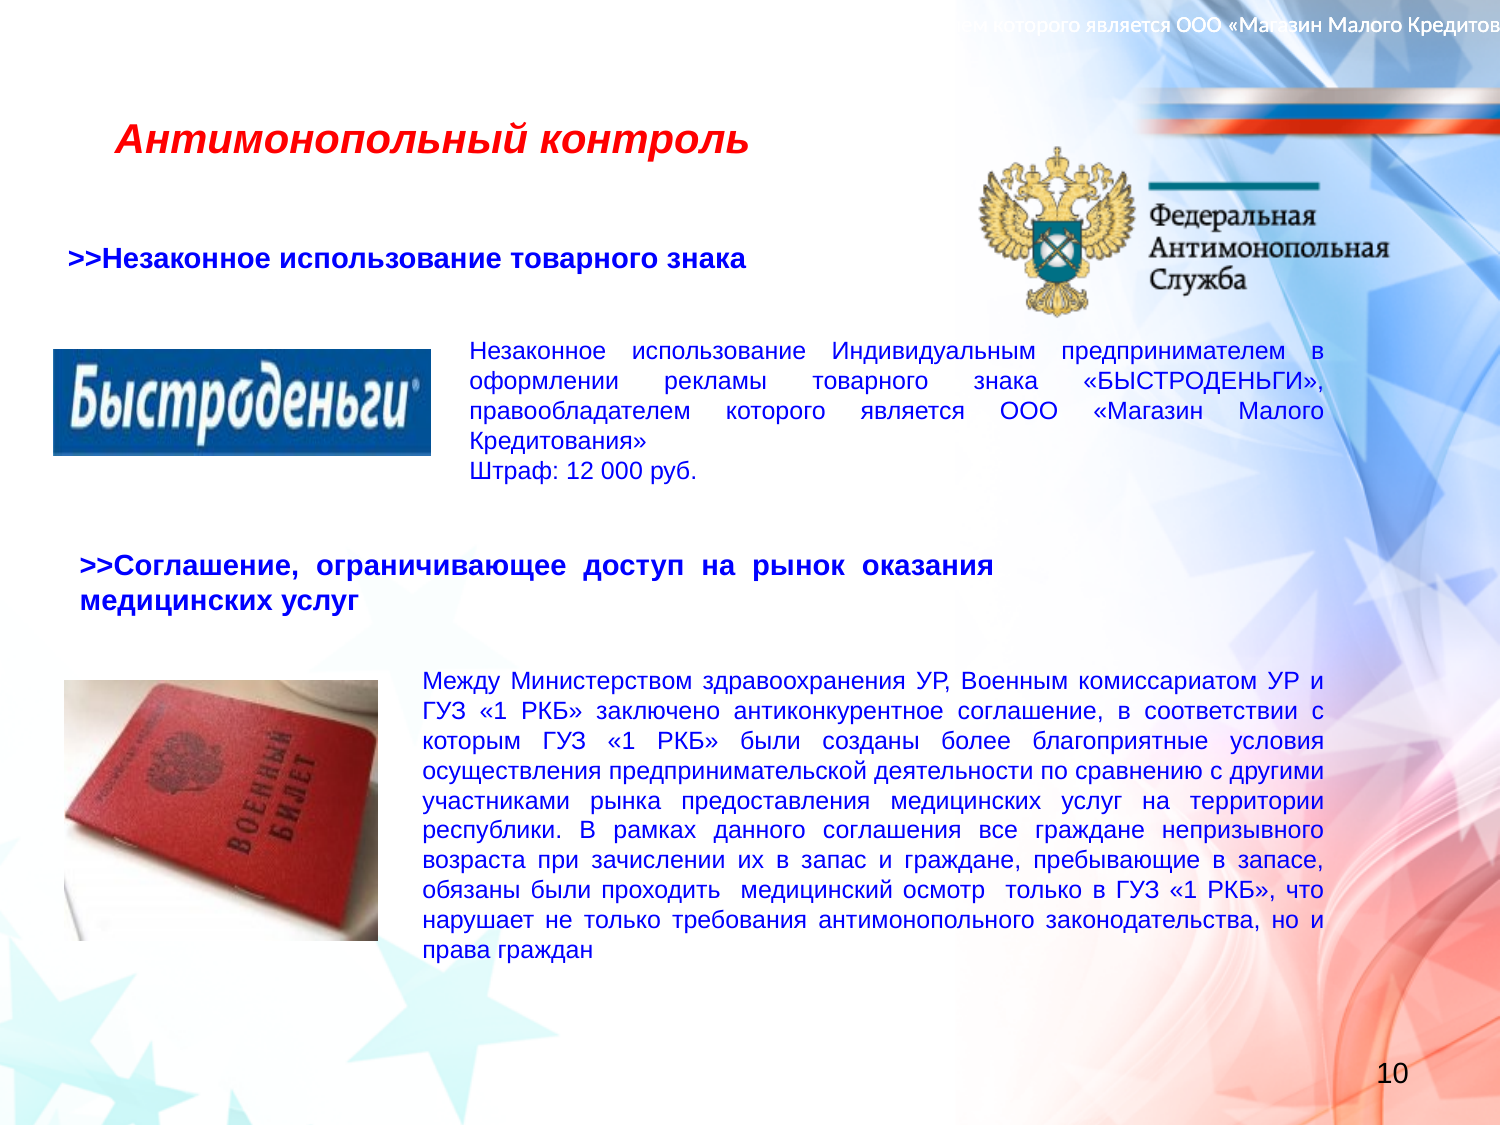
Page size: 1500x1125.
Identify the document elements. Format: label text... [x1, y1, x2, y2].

picture [0, 73, 1500, 1125]
text_box незаконное использование в оформлении рекламы товарного знака «БЫСТРОДЕНЬГИ», правообладателем которого является ООО «Магазин Малого Кредитования». Индивидуальный предприниматель оштрафован на 12 000 руб. [0, 2, 1500, 73]
text_box >>Незаконное использование товарного знака [53, 231, 951, 282]
slide_number 10 [1074, 1042, 1424, 1102]
text_box >>Соглашение, ограничивающее доступ на рынок оказания медицинских услуг [64, 538, 1010, 624]
text_box Незаконное использование Индивидуальным предпринимателем в оформлении рекламы товарного знака «БЫСТРОДЕНЬГИ», правообладателем которого является ООО «Магазин Малого Кредитования» Штраф: 12 000 руб. [454, 327, 1341, 493]
text_box Антимонопольный контроль [100, 73, 1451, 231]
text_box Между Министерством здравоохранения УР, Военным комиссариатом УР и ГУЗ «1 РКБ» заключено антиконкурентное соглашение, в соответствии с которым ГУЗ «1 РКБ» были созданы более благоприятные условия осуществления предпринимательской деятельности по сравнению с другими участниками рынка предоставления медицинских услуг на территории республики. В рамках данного соглашения все граждане непризывного возраста при зачислении их в запас и граждане, пребывающие в запасе, обязаны были проходить медицинский осмотр только в ГУЗ «1 РКБ», что нарушает не только требования антимонопольного законодательства, но и права граждан [407, 656, 1341, 972]
